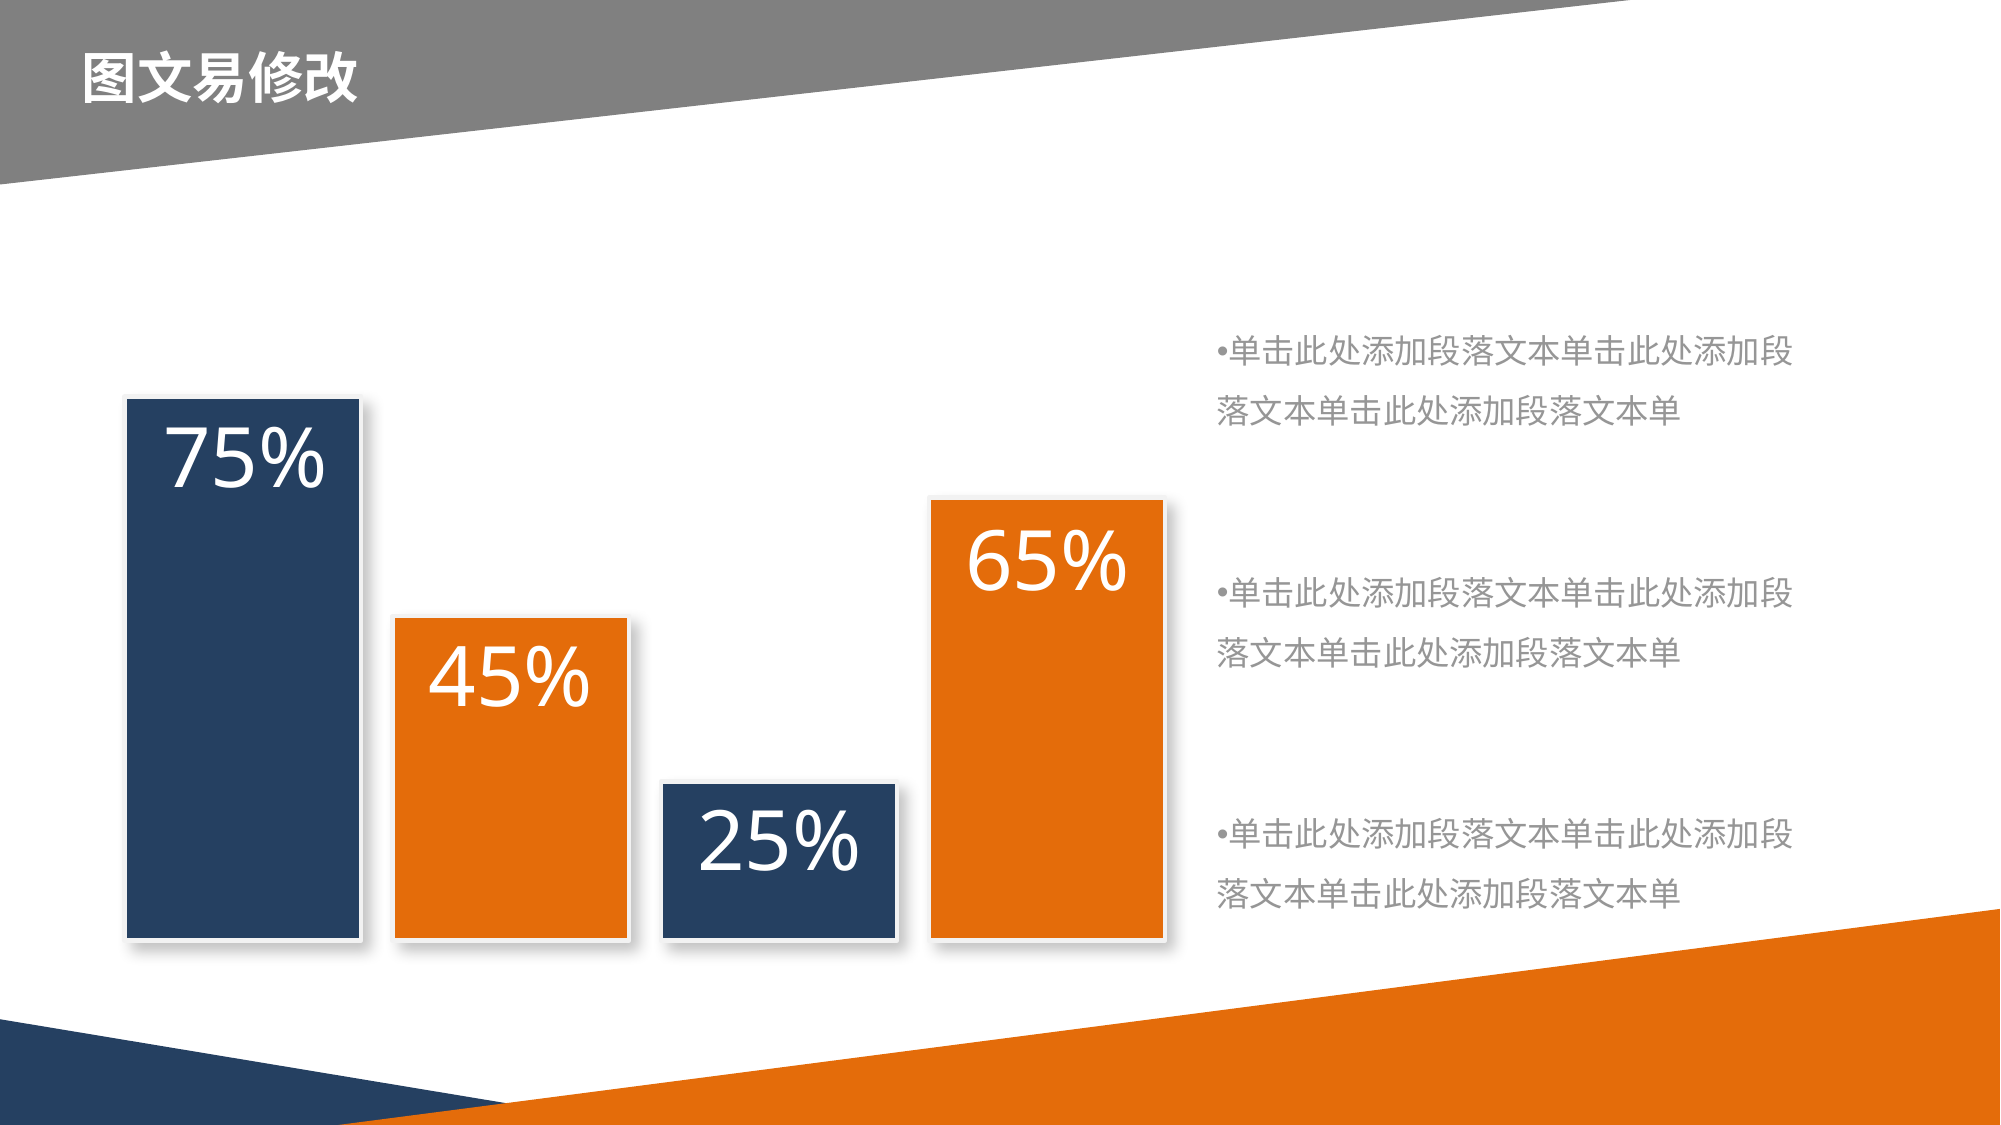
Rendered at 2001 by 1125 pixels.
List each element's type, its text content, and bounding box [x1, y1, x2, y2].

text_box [1201, 303, 1813, 923]
text_box 图文易修改 [0, 42, 441, 110]
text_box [124, 396, 362, 941]
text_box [928, 497, 1166, 941]
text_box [392, 615, 630, 941]
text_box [660, 779, 898, 941]
